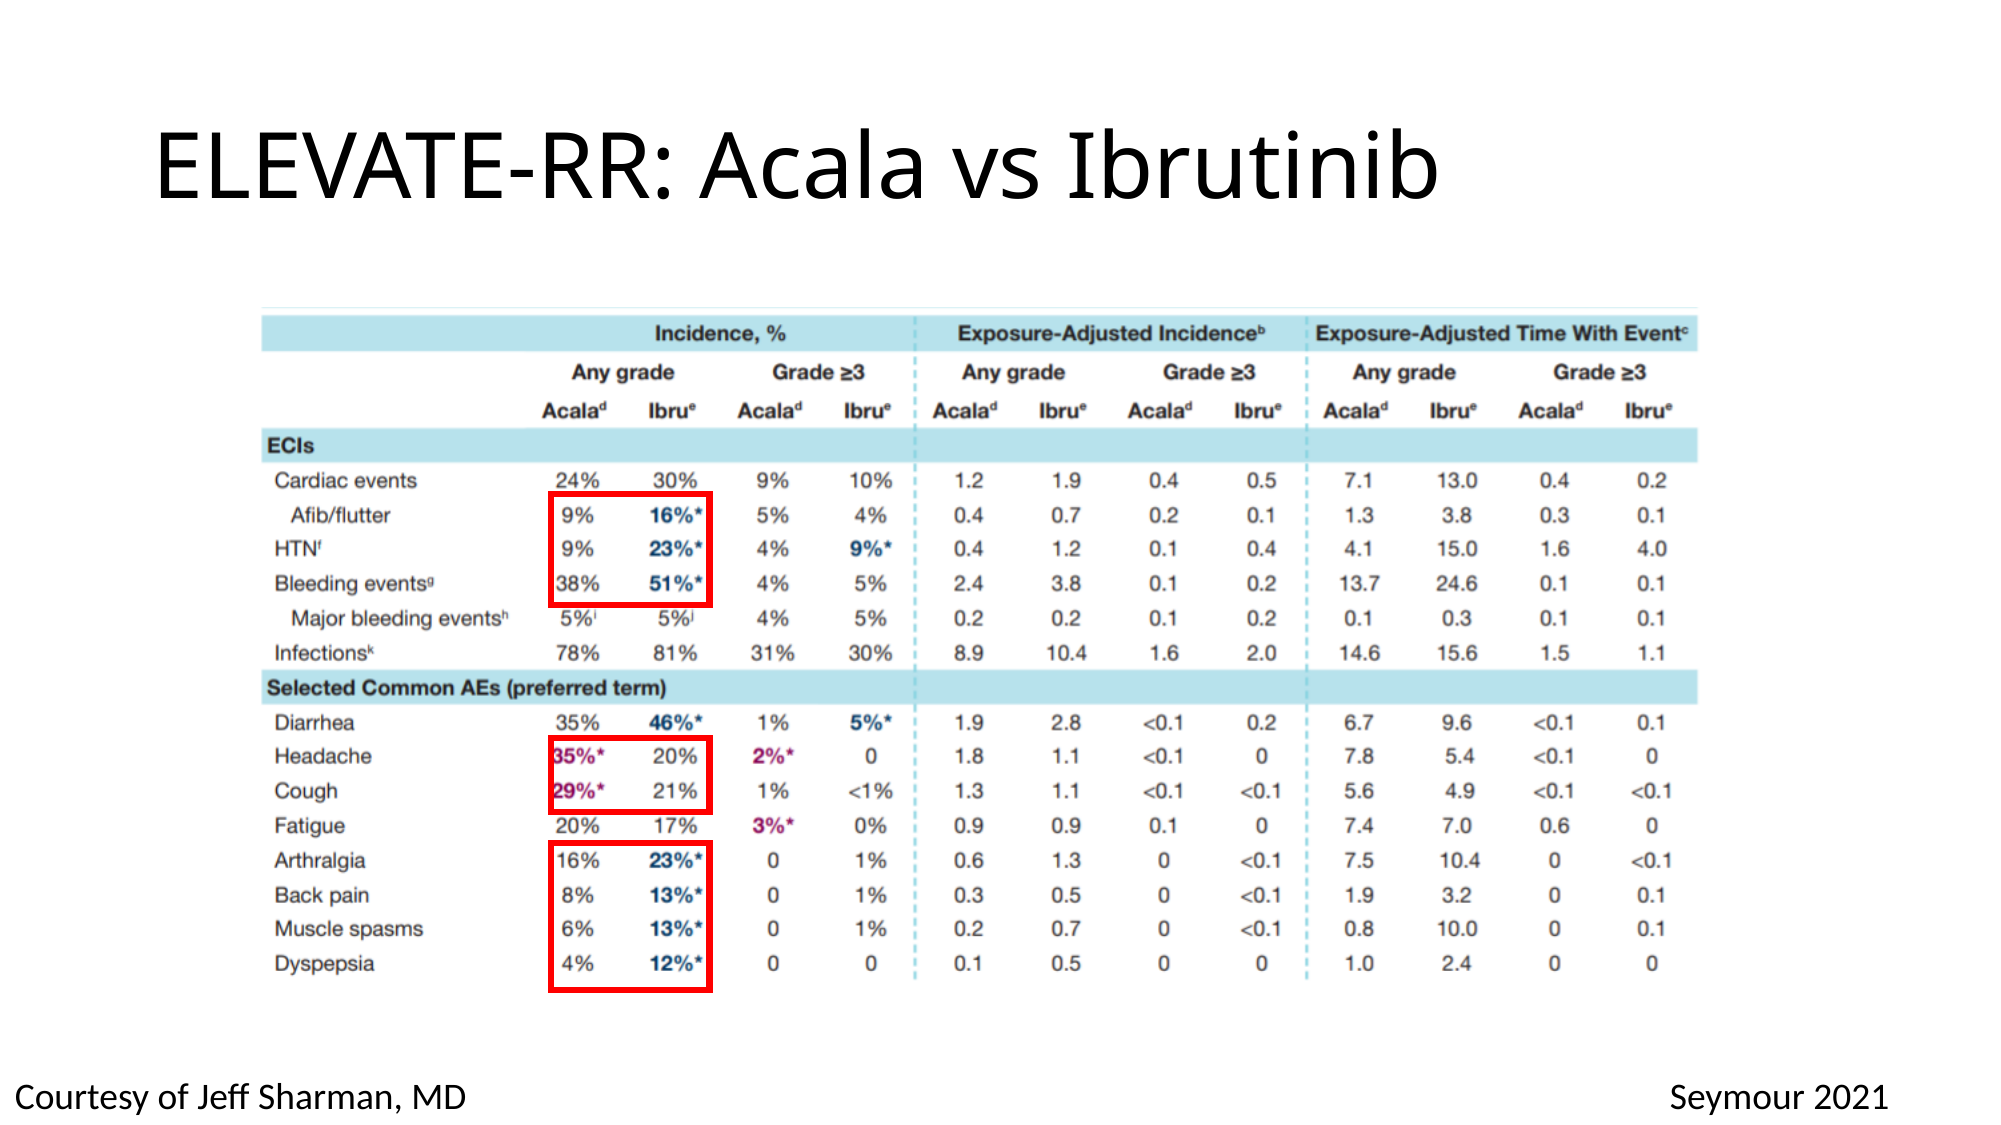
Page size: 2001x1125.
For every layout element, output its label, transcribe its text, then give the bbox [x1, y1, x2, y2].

title ELEVATE-RR: Acala vs Ibrutinib [137, 59, 1863, 278]
picture [252, 307, 1709, 991]
text_box Seymour 2021 [1655, 1064, 1962, 1125]
text_box Courtesy of Jeff Sharman, MD [0, 1064, 1012, 1125]
